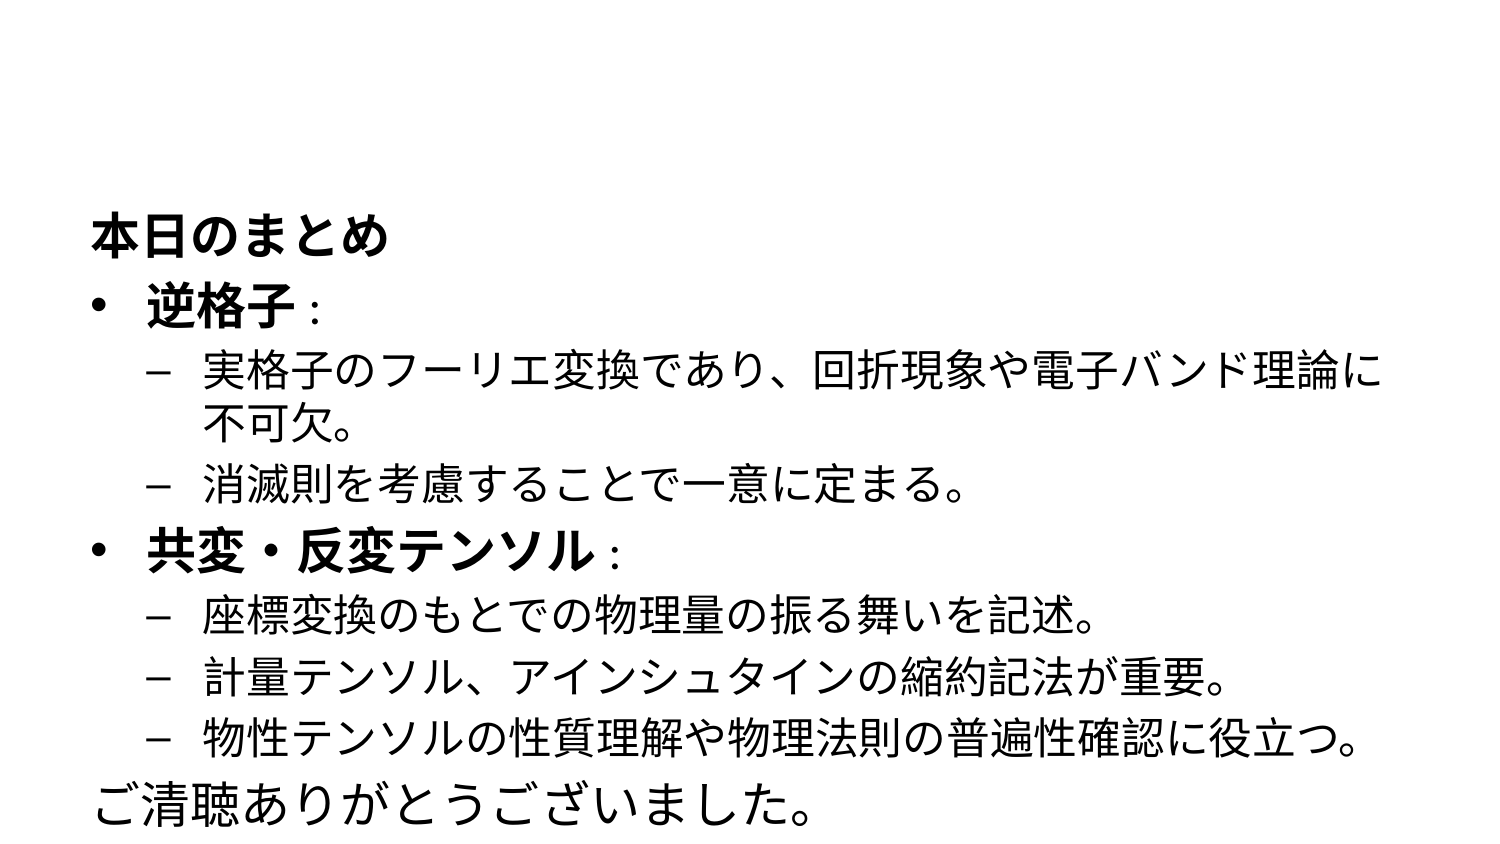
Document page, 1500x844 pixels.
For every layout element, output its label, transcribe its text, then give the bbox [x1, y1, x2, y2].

list 本日のまとめ 逆格子: 実格子のフーリエ変換であり、回折現象や電子バンド理論に不可欠。 消滅則を考慮することで一意に定まる。 共変・反変テンソル: 座標変換のもとでの物理量の振る舞いを記述。 計量テンソル、アインシュタインの縮約記法が重要。 物性テンソルの性質理解や物理法則の普遍性確認に役立つ。 ご清聴ありがとうございました。 [75, 196, 1425, 754]
